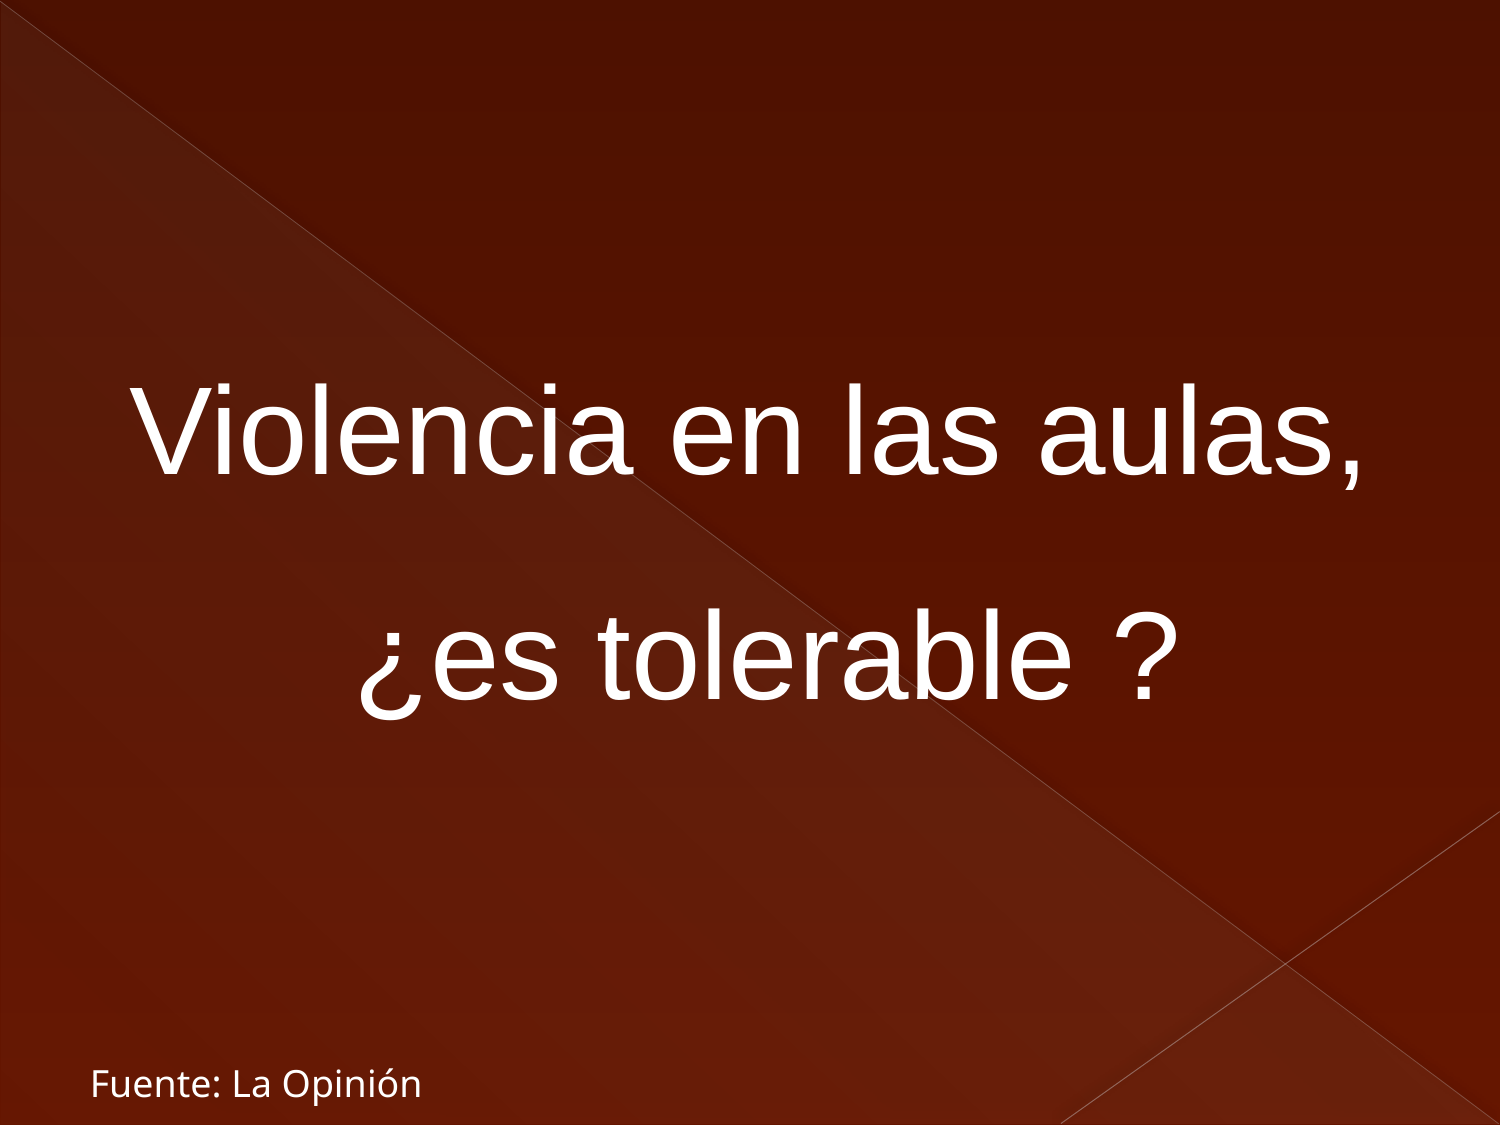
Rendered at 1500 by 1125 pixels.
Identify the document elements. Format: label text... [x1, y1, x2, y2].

text_box Violencia en las aulas, ¿es tolerable ? [0, 341, 1500, 732]
footer Fuente: La Opinión [75, 972, 844, 1113]
